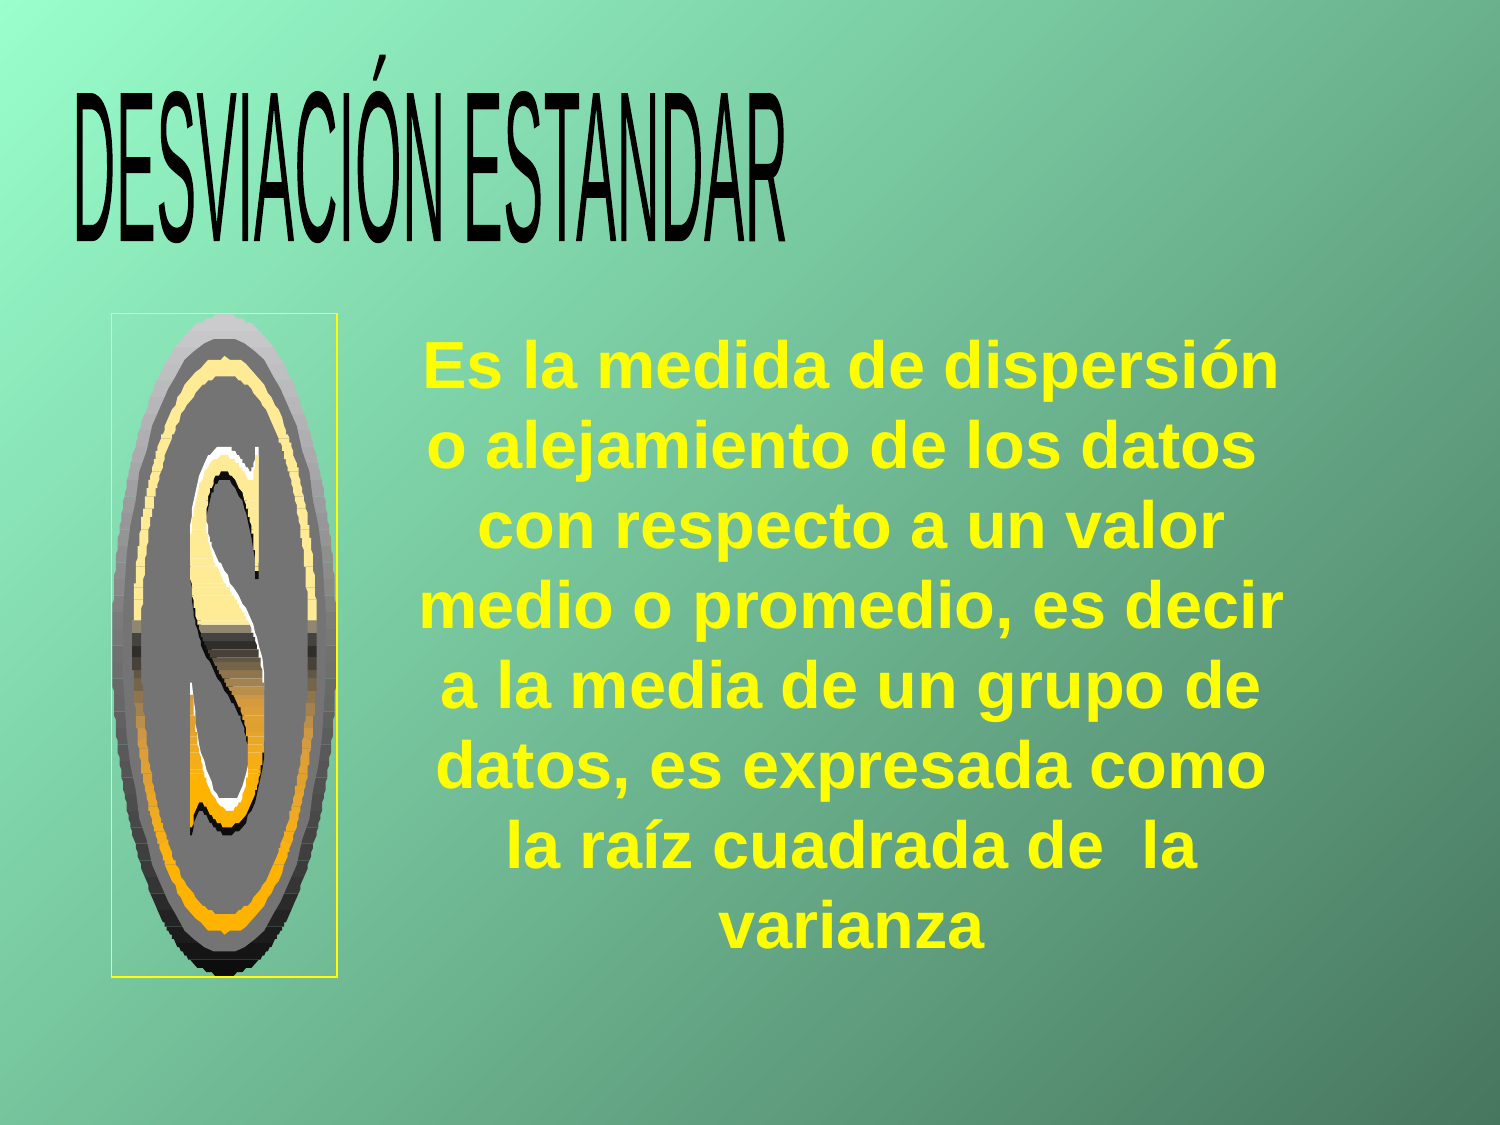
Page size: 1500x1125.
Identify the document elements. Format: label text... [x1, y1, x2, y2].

text_box Es la medida de dispersión o alejamiento de los datos con respecto a un valor medio o promedio, es decir a la media de un grupo de datos, es expresada como la raíz cuadrada de la varianza [395, 314, 1308, 1049]
picture [111, 314, 337, 977]
